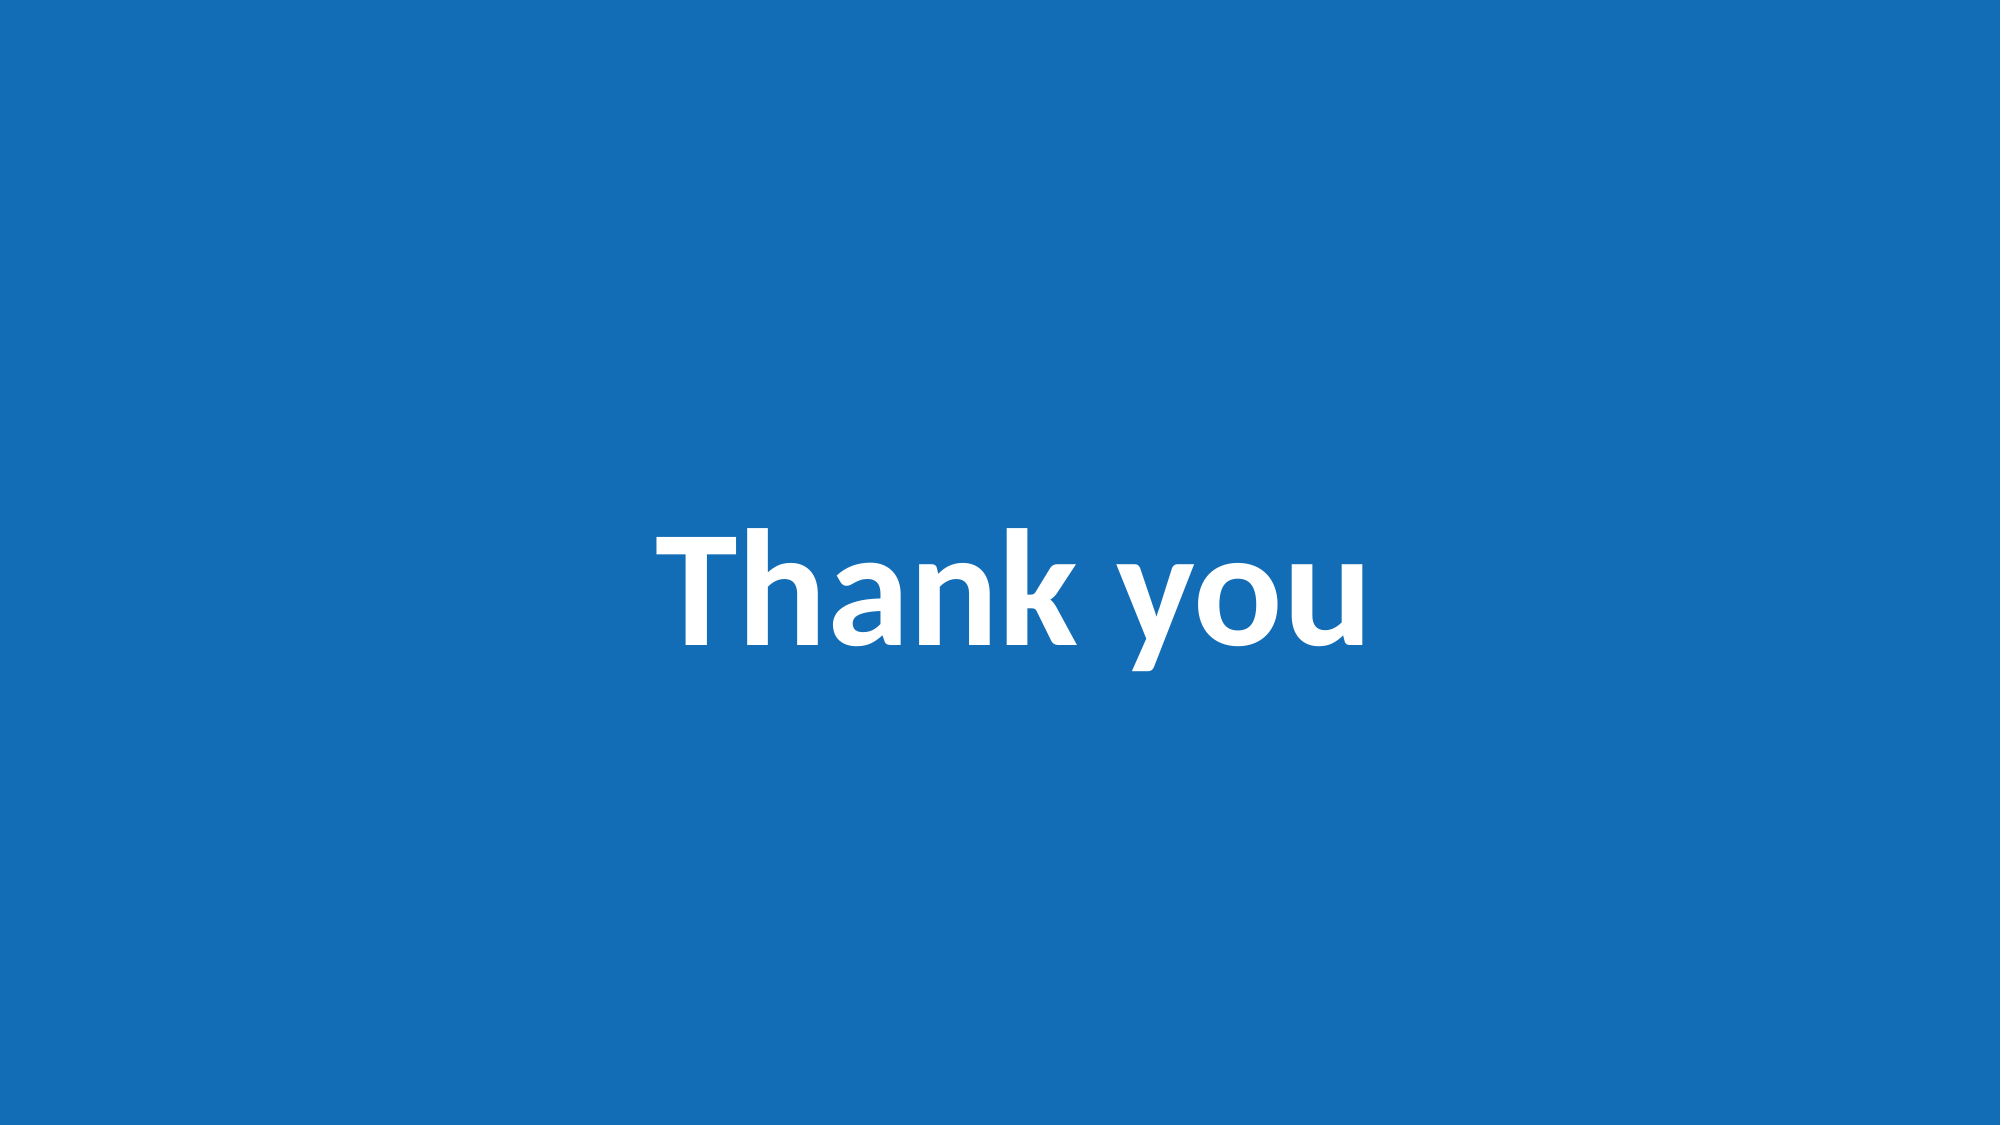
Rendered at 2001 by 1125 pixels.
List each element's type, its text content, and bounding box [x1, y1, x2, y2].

title Thank you [110, 411, 1919, 689]
